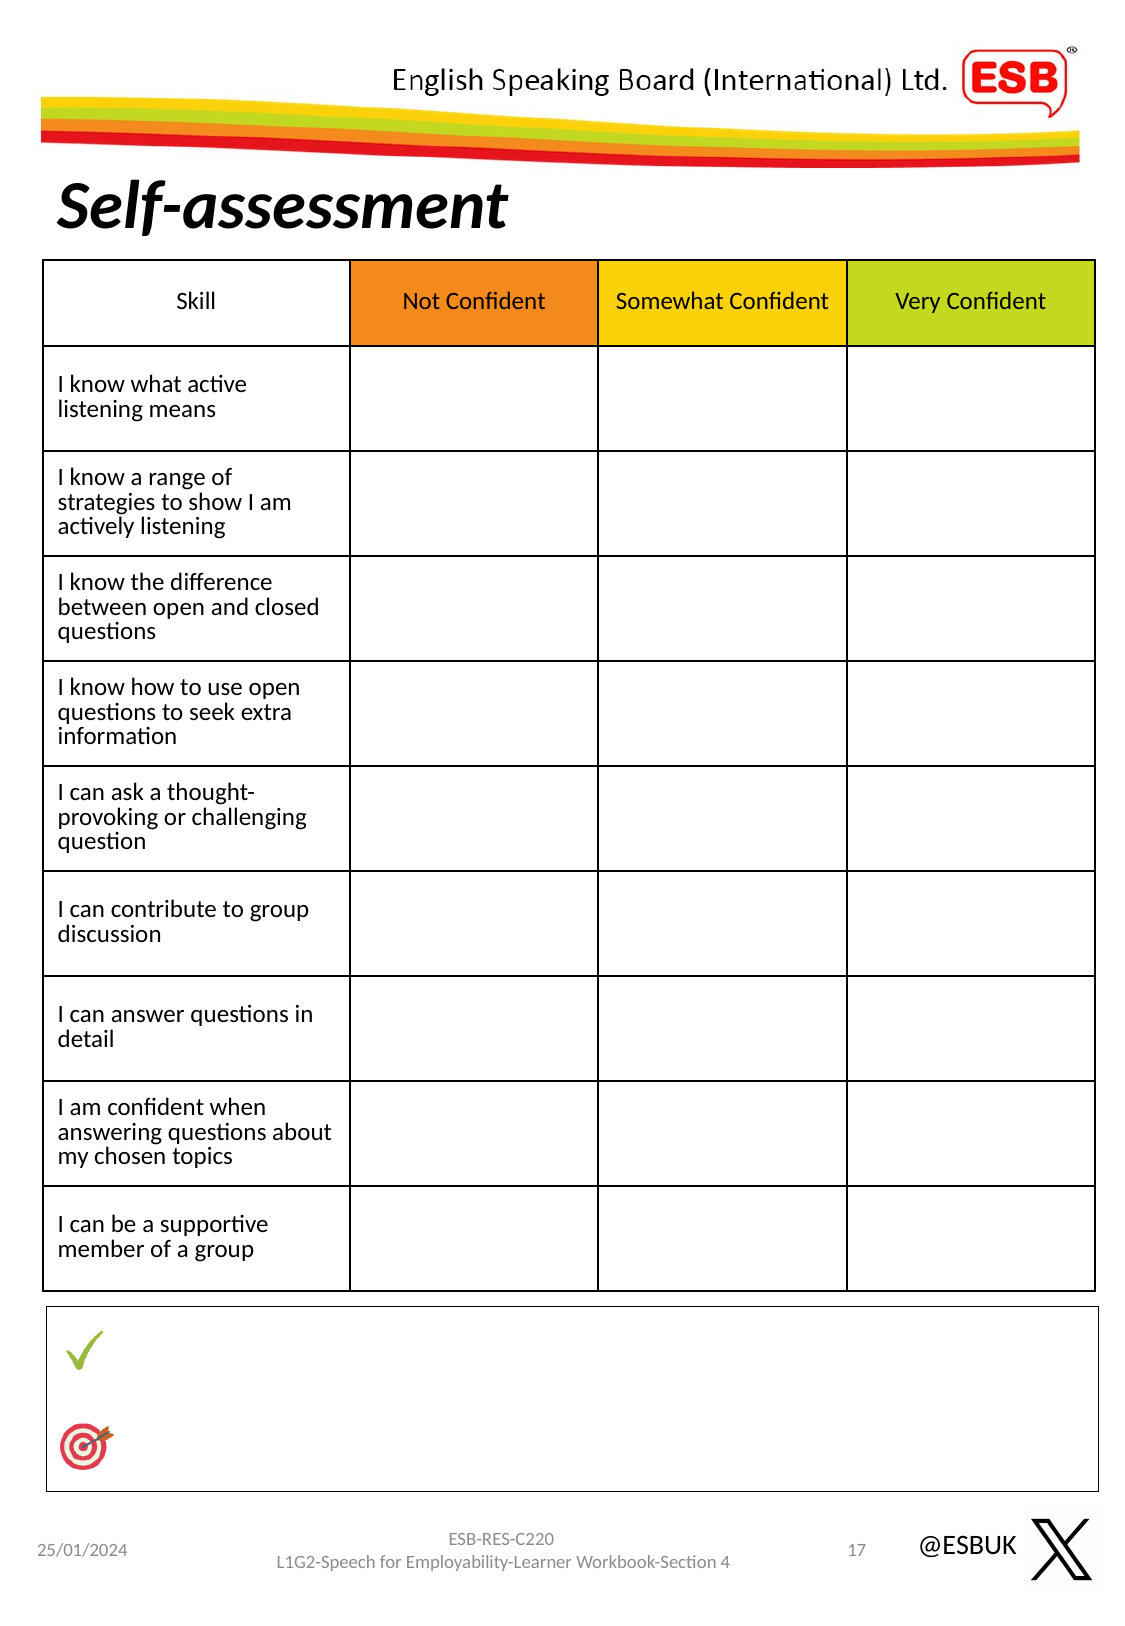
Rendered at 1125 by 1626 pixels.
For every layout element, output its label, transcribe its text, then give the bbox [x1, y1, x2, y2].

table_cell [351, 872, 597, 975]
table_cell [848, 1187, 1094, 1290]
table_header Very Confident [848, 261, 1094, 345]
table_cell I am confident when answering questions about my chosen topics [44, 1082, 349, 1185]
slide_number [22, 1506, 276, 1593]
table_cell [599, 872, 846, 975]
table_cell [599, 662, 846, 765]
text_box [46, 1306, 1099, 1492]
table_cell [848, 662, 1094, 765]
picture [54, 1414, 118, 1487]
table_cell [848, 872, 1094, 975]
table_cell [599, 977, 846, 1080]
table_cell [351, 347, 597, 450]
table_cell [351, 1187, 597, 1290]
title Self-assessment [42, 152, 1014, 259]
table_cell [848, 452, 1094, 555]
footer ESB-RES-C220 L1G2-Speech for Employability-Learner Workbook-Section 4 [276, 1506, 697, 1593]
table_header Not Confident [351, 261, 597, 345]
table_cell [599, 767, 846, 870]
table_cell I know the difference between open and closed questions [44, 557, 349, 660]
table_cell [599, 557, 846, 660]
table_cell I can answer questions in detail [44, 977, 349, 1080]
table_header Skill [44, 261, 349, 345]
picture [54, 1320, 116, 1377]
table_cell [599, 452, 846, 555]
table_cell I can be a supportive member of a group [44, 1187, 349, 1290]
table_cell [351, 452, 597, 555]
table_cell [848, 347, 1094, 450]
table_cell [848, 557, 1094, 660]
table_cell I know what active listening means [44, 347, 349, 450]
table_cell I can ask a thought-provoking or challenging question [44, 767, 349, 870]
table_cell [351, 557, 597, 660]
table_cell [848, 1082, 1094, 1185]
table_header Somewhat Confident [599, 261, 846, 345]
table_cell [848, 767, 1094, 870]
table_cell [599, 347, 846, 450]
picture [0, 1, 1125, 234]
slide_number 17 [697, 1506, 882, 1593]
table_cell [351, 977, 597, 1080]
table_cell [351, 1082, 597, 1185]
table_cell [351, 767, 597, 870]
table_cell [351, 662, 597, 765]
table_cell I know how to use open questions to seek extra information [44, 662, 349, 765]
table_cell [599, 1187, 846, 1290]
table_cell I can contribute to group discussion [44, 872, 349, 975]
table_cell [599, 1082, 846, 1185]
picture [1023, 1506, 1103, 1593]
table_cell I know a range of strategies to show I am actively listening [44, 452, 349, 555]
table_cell [848, 977, 1094, 1080]
